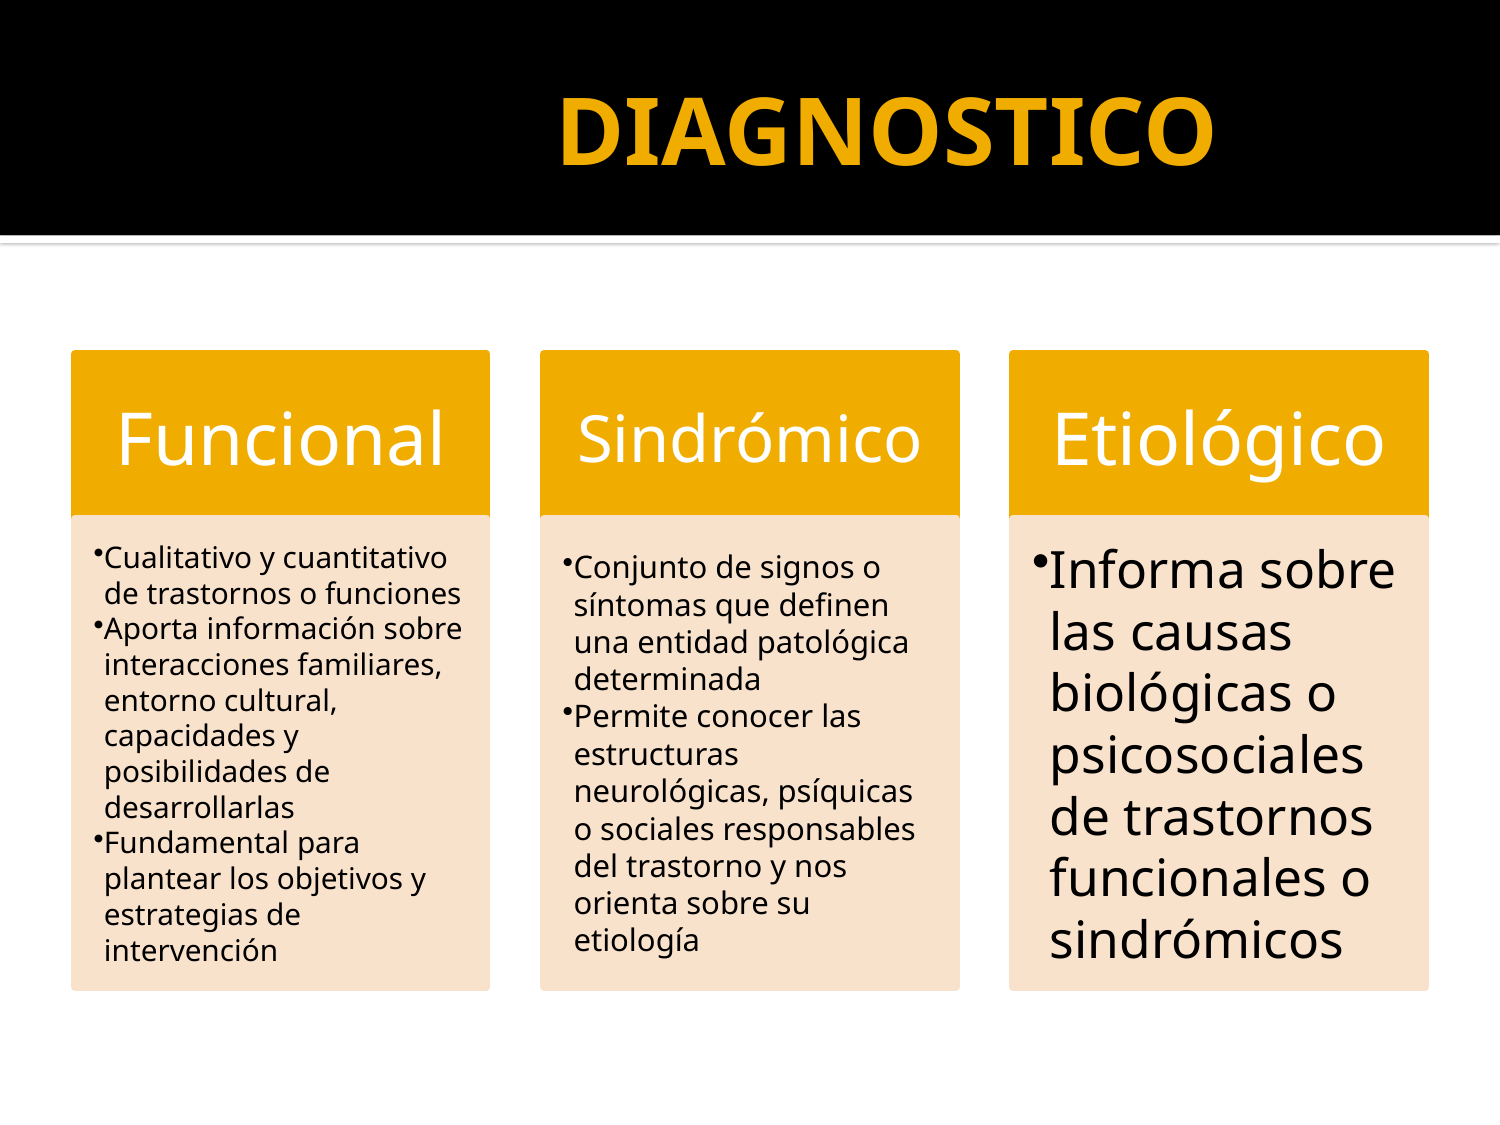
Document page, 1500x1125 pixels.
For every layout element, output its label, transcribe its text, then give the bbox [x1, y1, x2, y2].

title DIAGNOSTICO [75, 25, 1425, 231]
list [74, 291, 1425, 1050]
